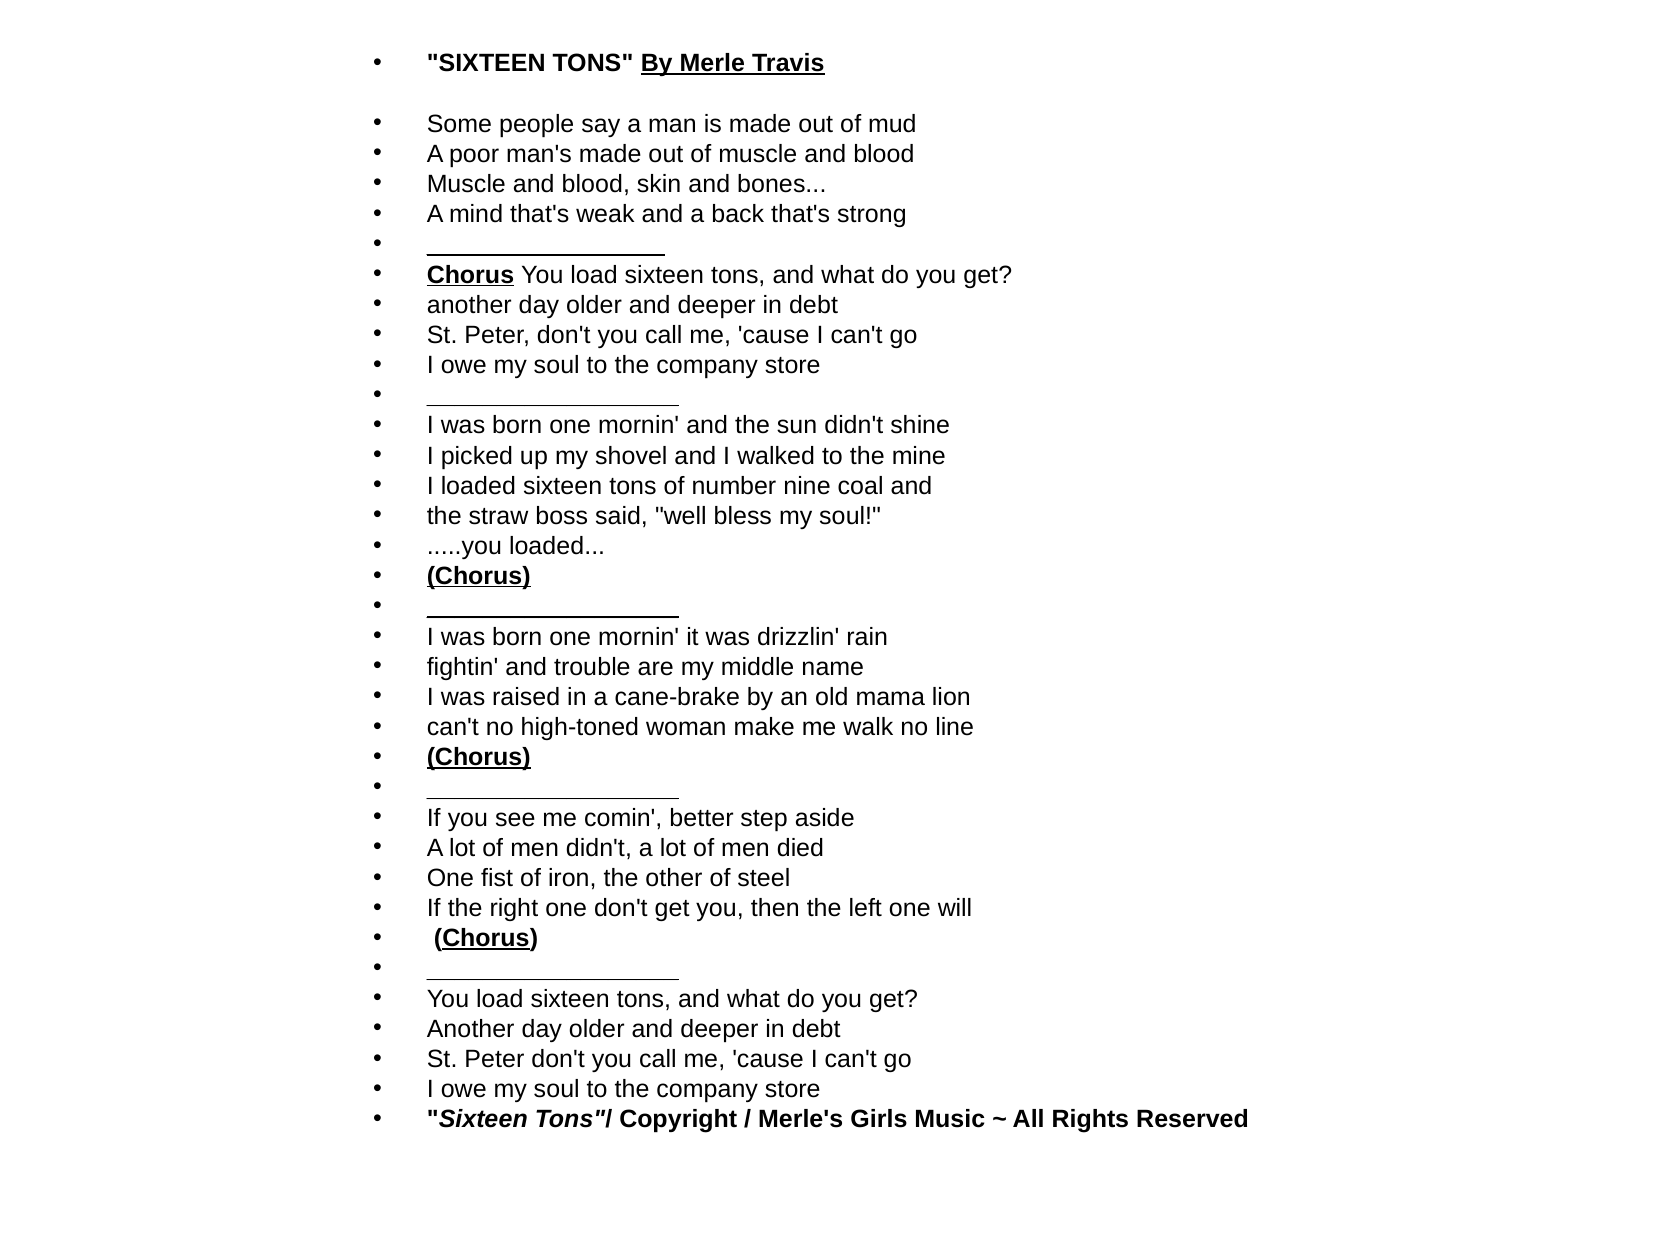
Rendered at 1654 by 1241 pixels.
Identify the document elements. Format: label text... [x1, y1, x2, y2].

text_box "SIXTEEN TONS" By Merle Travis Some people say a man is made out of mud A poor man's made out of muscle and blood Muscle and blood, skin and bones... A mind that's weak and a back that's strong _________________ Chorus You load sixteen tons, and what do you get? another day older and deeper in debt St. Peter, don't you call me, 'cause I can't go I owe my soul to the company store __________________ I was born one mornin' and the sun didn't shine I picked up my shovel and I walked to the mine I loaded sixteen tons of number nine coal and the straw boss said, "well bless my soul!" .....you loaded... (Chorus) __________________ I was born one mornin' it was drizzlin' rain fightin' and trouble are my middle name I was raised in a cane-brake by an old mama lion can't no high-toned woman make me walk no line (Chorus) __________________ If you see me comin', better step aside A lot of men didn't, a lot of men died One fist of iron, the other of steel If the right one don't get you, then the left one will (Chorus) __________________ You load sixteen tons, and what do you get? Another day older and deeper in debt St. Peter don't you call me, 'cause I can't go I owe my soul to the company store "Sixteen Tons"/ Copyright / Merle's Girls Music ~ All Rights Reserved [358, 45, 1282, 1240]
